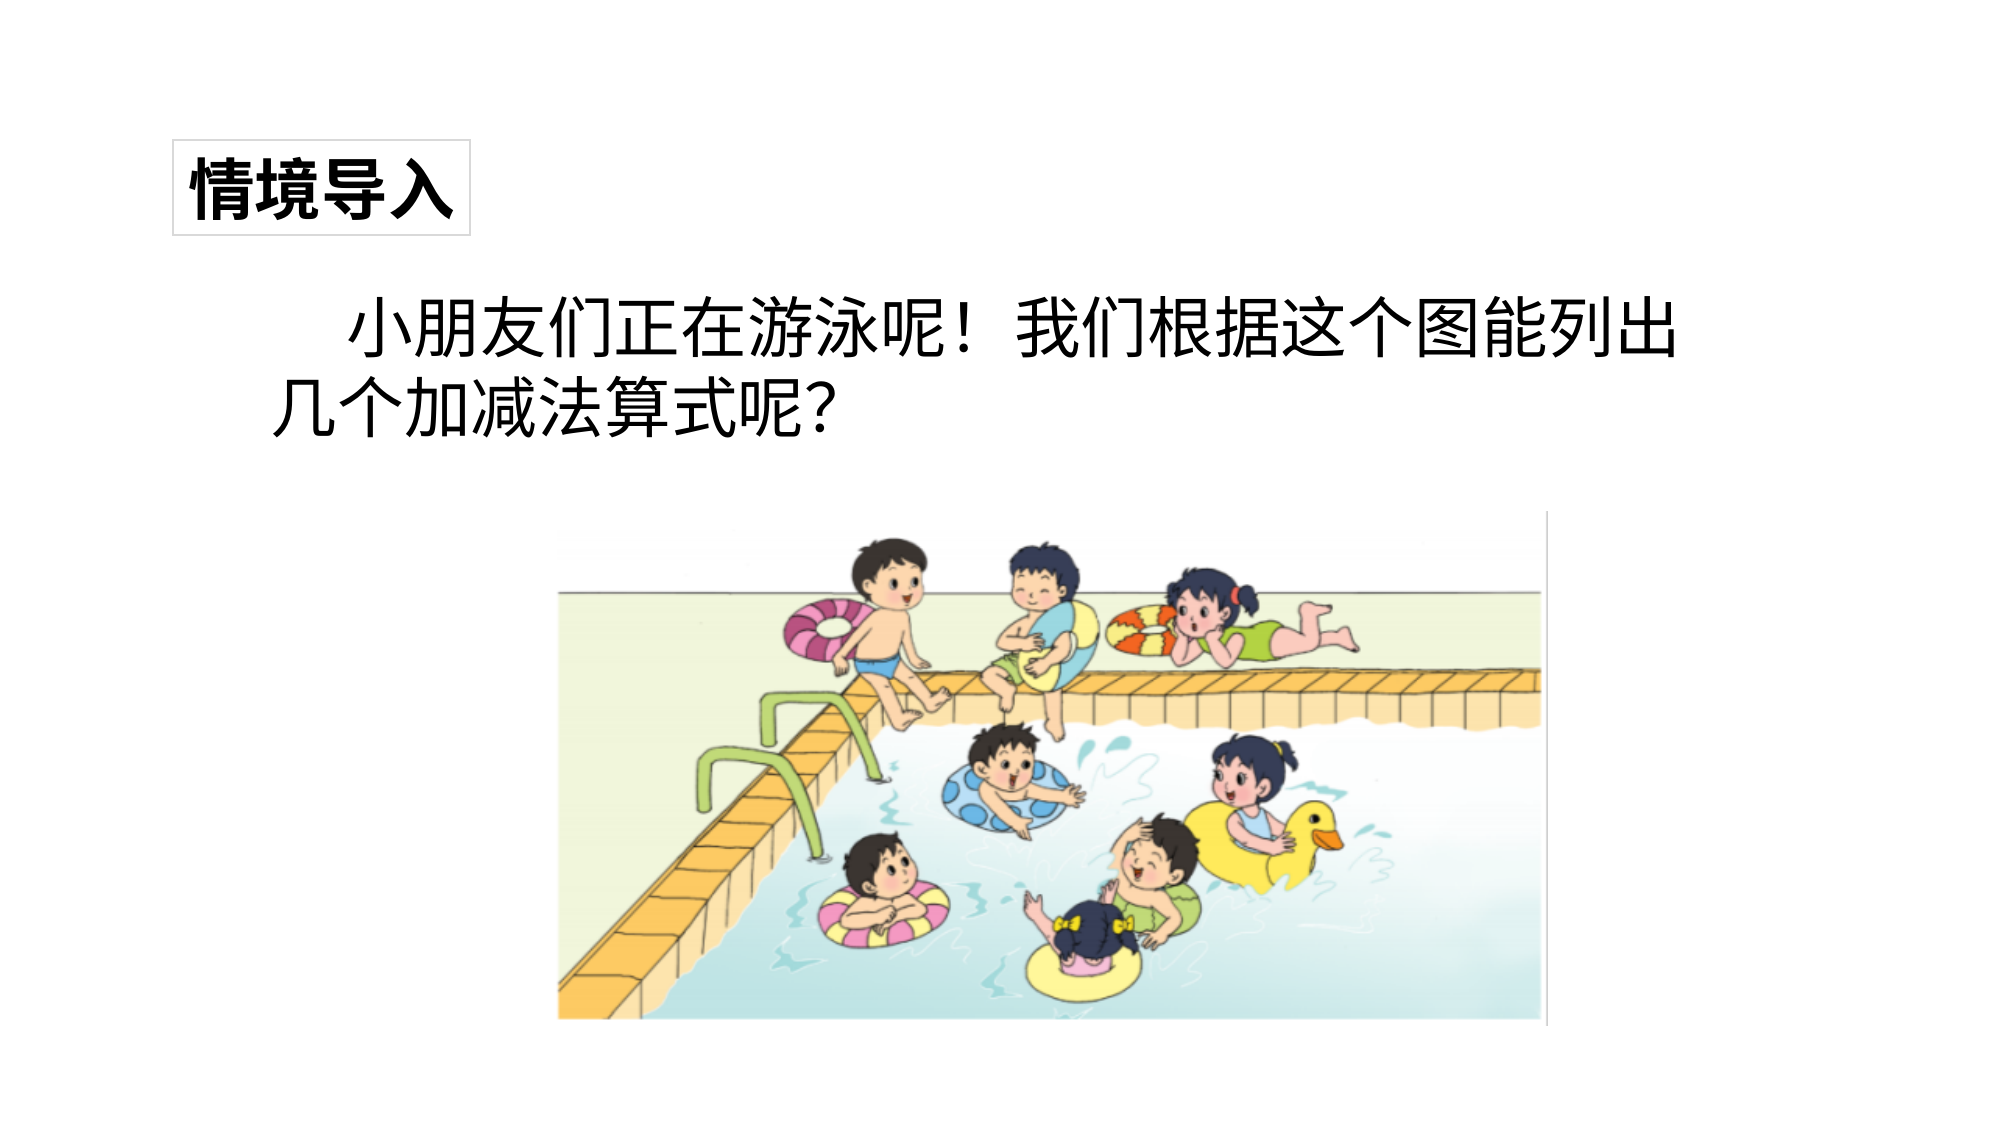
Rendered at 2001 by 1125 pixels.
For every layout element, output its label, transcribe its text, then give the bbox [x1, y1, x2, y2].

picture [551, 511, 1548, 1026]
text_box 情境导入 [172, 139, 471, 236]
text_box 小朋友们正在游泳呢！我们根据这个图能列出几个加减法算式呢？ [256, 278, 1710, 454]
